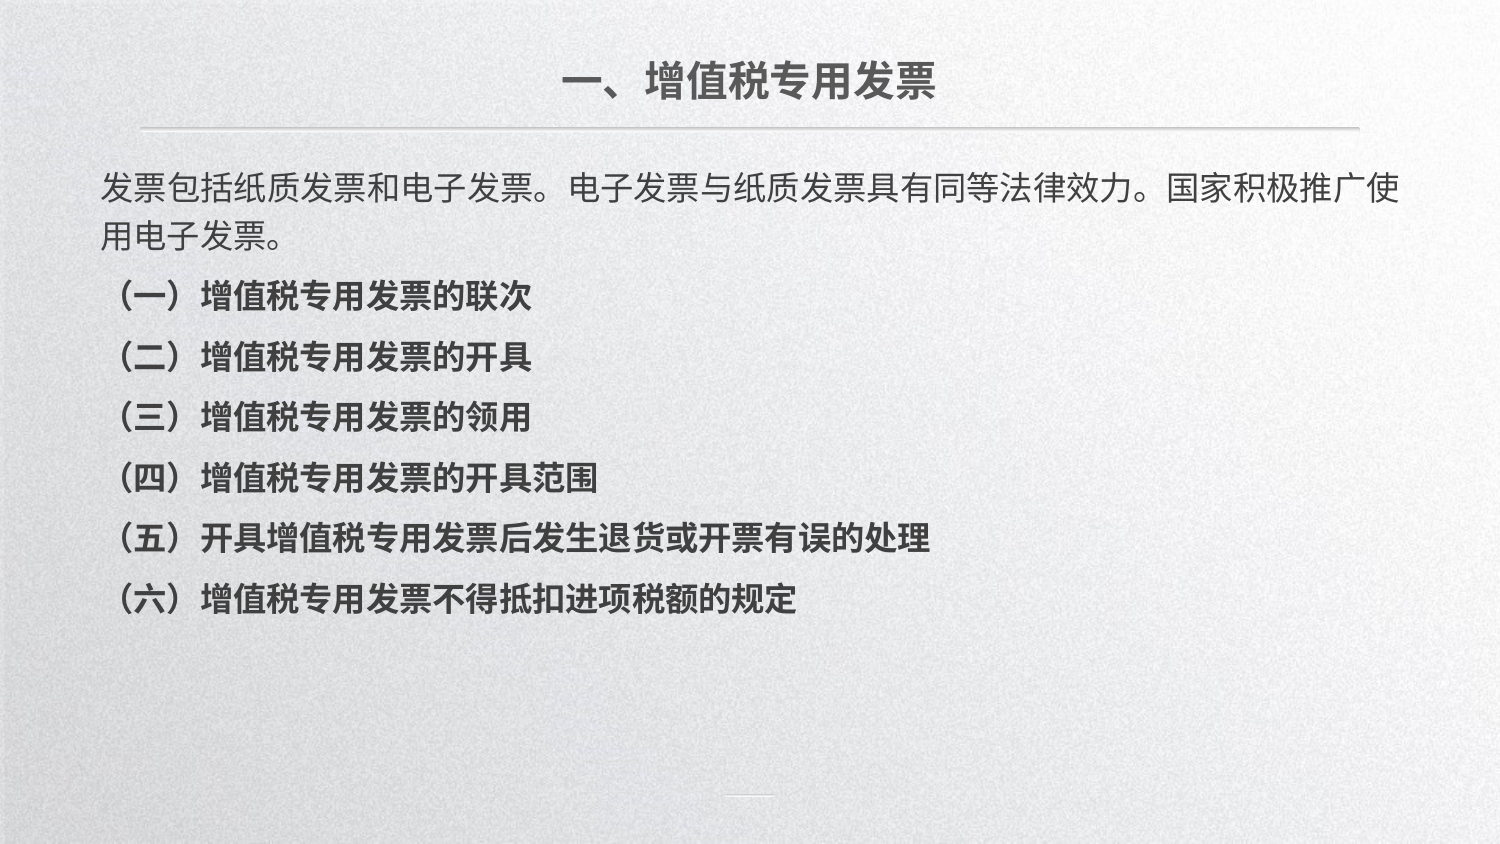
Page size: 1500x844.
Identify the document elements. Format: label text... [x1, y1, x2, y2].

text_box 发票包括纸质发票和电子发票。电子发票与纸质发票具有同等法律效力。国家积极推广使用电子发票。 （一）增值税专用发票的联次 （二）增值税专用发票的开具 （三）增值税专用发票的领用 （四）增值税专用发票的开具范围 （五）开具增值税专用发票后发生退货或开票有误的处理 （六）增值税专用发票不得抵扣进项税额的规定 [100, 159, 1400, 679]
picture [0, 0, 1500, 844]
text_box 一、增值税专用发票 [459, 49, 1038, 111]
